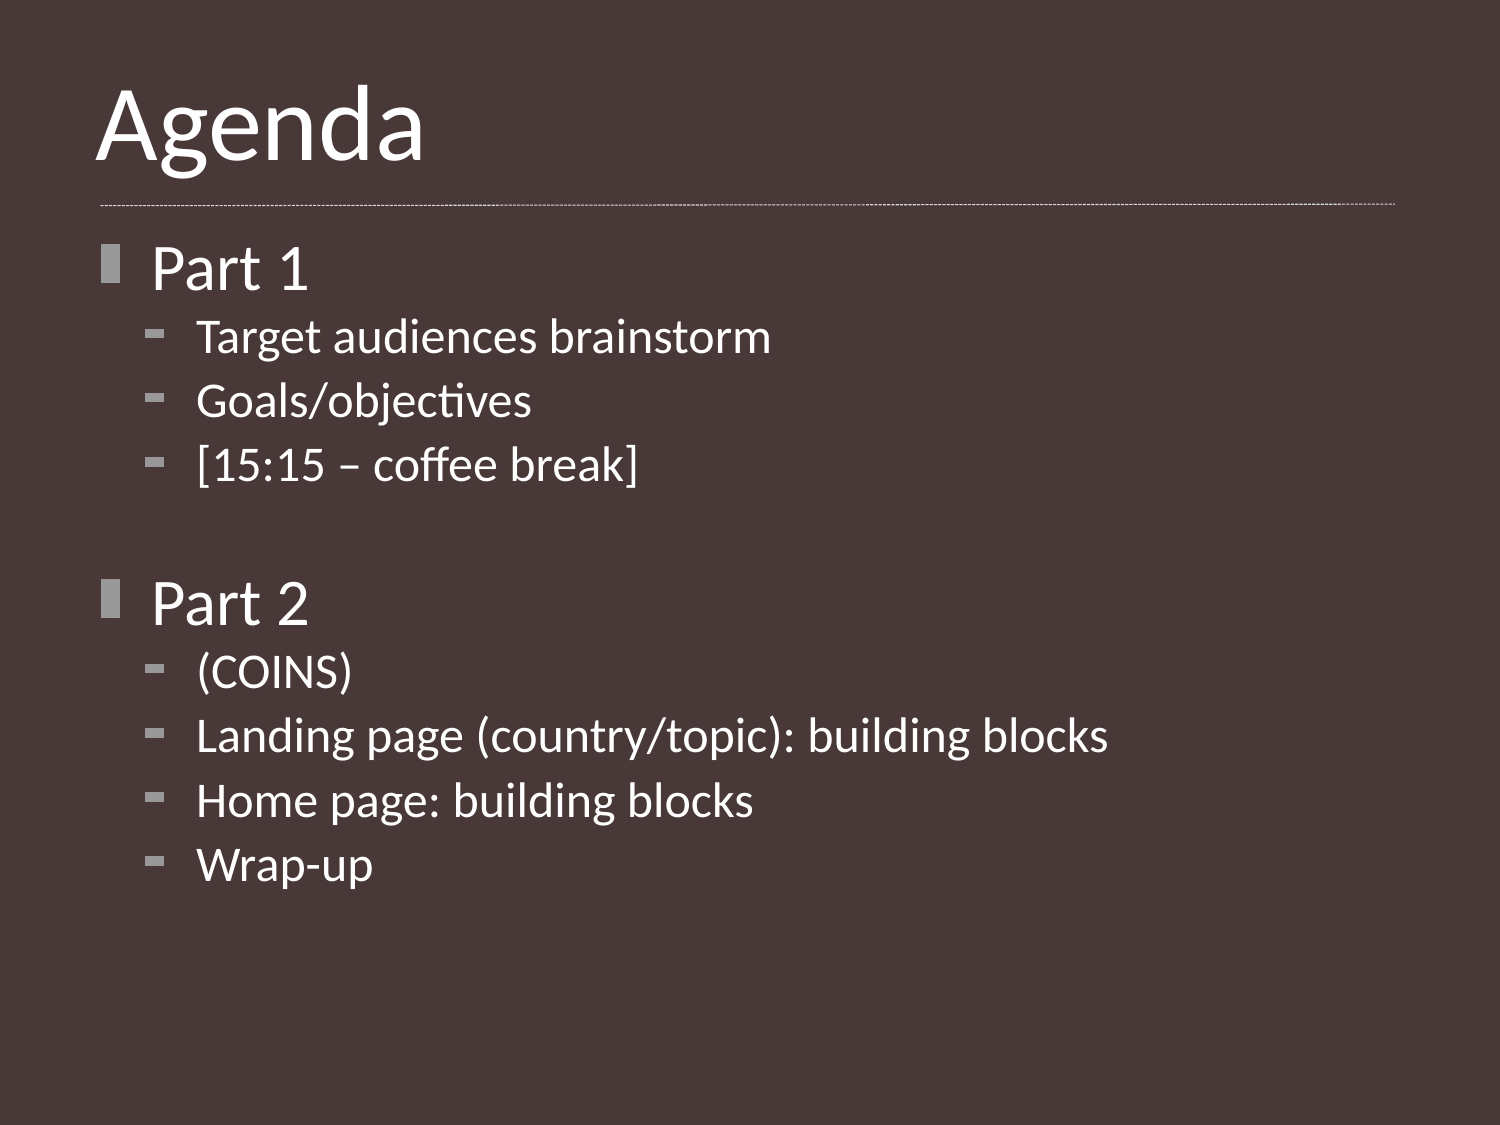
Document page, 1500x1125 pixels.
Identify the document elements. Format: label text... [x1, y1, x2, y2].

picture [145, 728, 164, 738]
picture [145, 664, 164, 673]
title Agenda [80, 23, 1305, 190]
picture [145, 792, 164, 802]
picture [101, 579, 120, 618]
picture [145, 393, 164, 402]
picture [145, 329, 164, 338]
picture [145, 856, 164, 866]
picture [145, 457, 164, 467]
picture [101, 244, 120, 283]
list Part 1 Target audiences brainstorm Goals/objectives [15:15 – coffee break] Part 2 (COINS) Landing page (country/topic): building blocks Home page: building blocks Wrap-up [79, 215, 1412, 1047]
